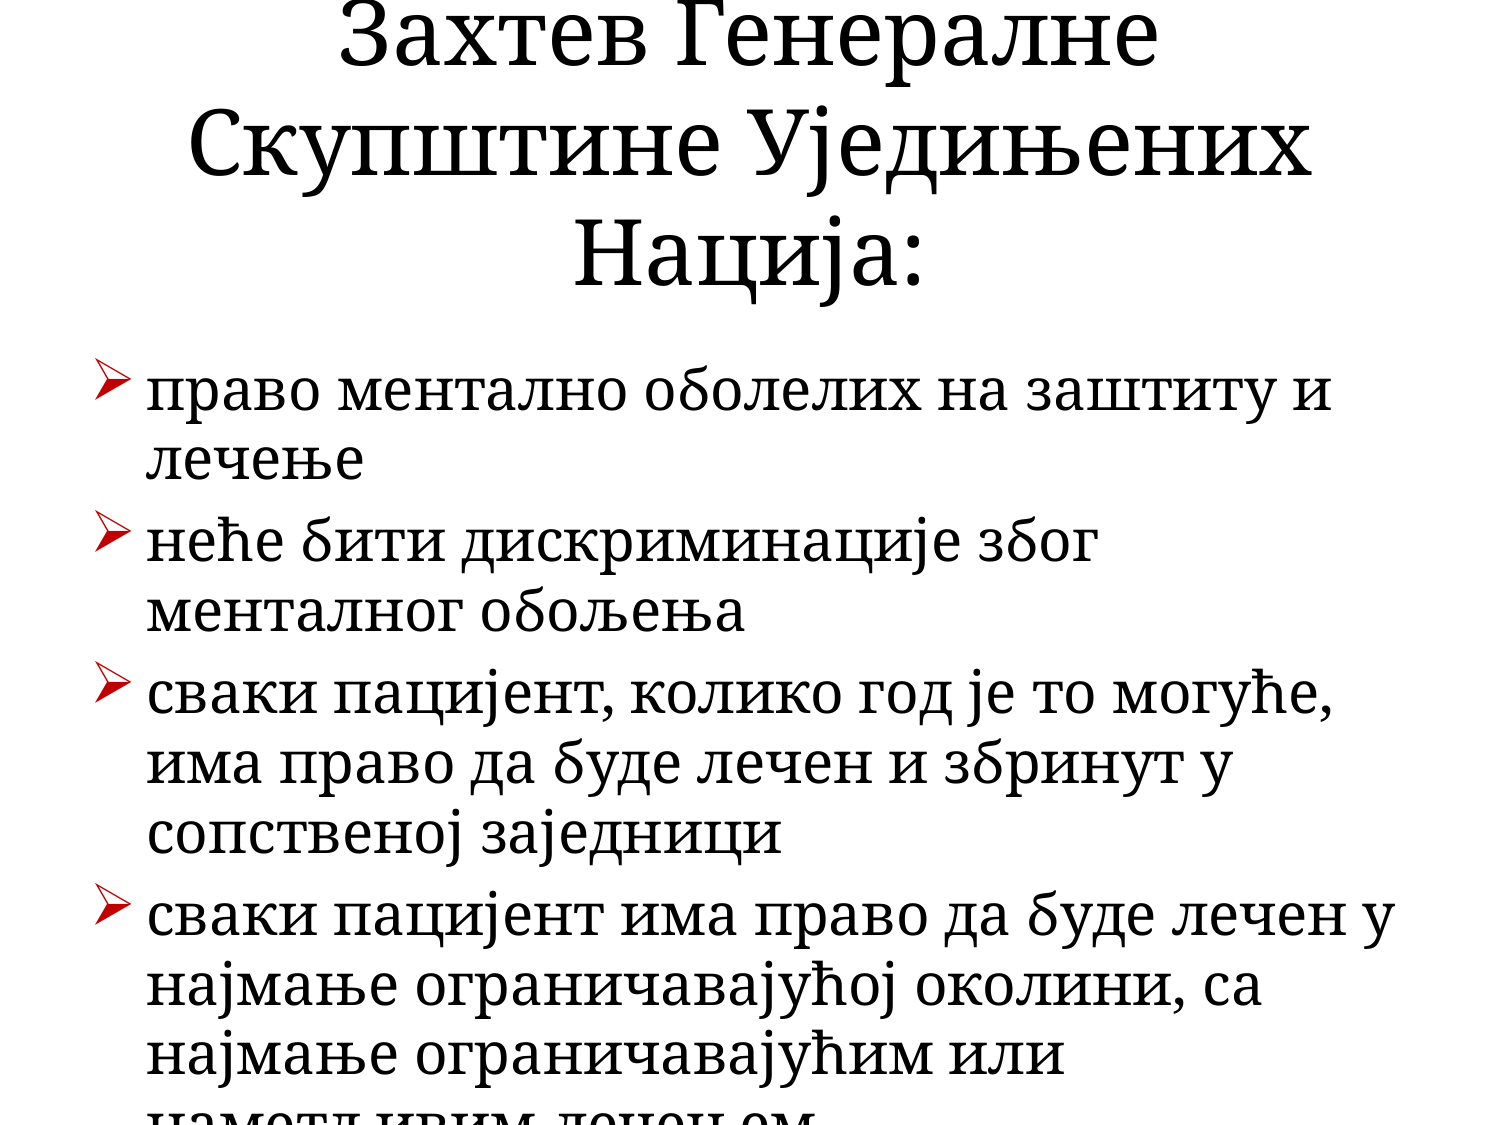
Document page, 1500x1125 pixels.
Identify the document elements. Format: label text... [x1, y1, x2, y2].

list право ментално оболелих на заштиту и лечење неће бити дискриминације због менталног обољења сваки пацијент, колико год је то могуће, има право да буде лечен и збринут у сопственој заједници сваки пацијент има право да буде лечен у најмање ограничавајућој околини, са најмање ограничавајућим или наметљивим лечењем [74, 262, 1426, 1006]
title Захтев Генералне Скупштине Уједињених Нација: [74, 44, 1426, 233]
